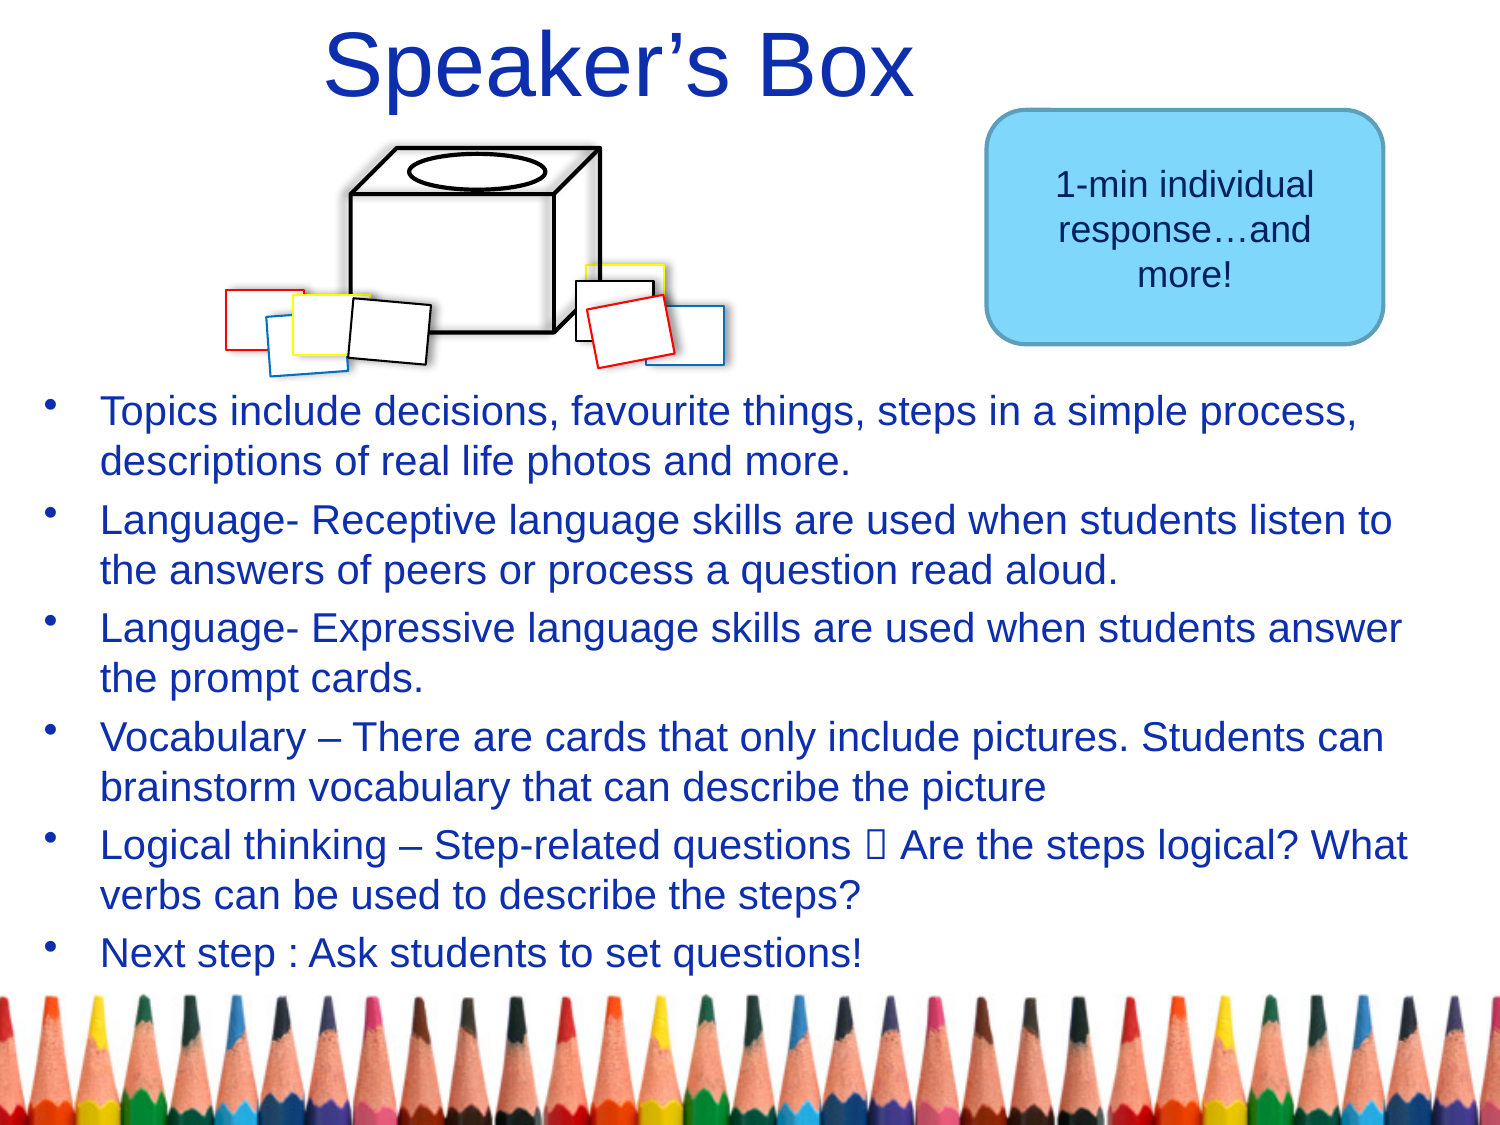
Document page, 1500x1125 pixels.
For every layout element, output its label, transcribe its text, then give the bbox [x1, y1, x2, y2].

picture [0, 0, 1500, 1125]
title Speaker’s Box [0, 0, 1295, 154]
text_box 1-min individual response…and more! [984, 107, 1386, 347]
list Topics include decisions, favourite things, steps in a simple process, descriptions of real life photos and more. Language- Receptive language skills are used when students listen to the answers of peers or process a question read aloud. Language- Expressive language skills are used when students answer the prompt cards. Vocabulary – There are cards that only include pictures. Students can brainstorm vocabulary that can describe the picture Logical thinking – Step-related questions  Are the steps logical? What verbs can be used to describe the steps? Next step : Ask students to set questions! [28, 376, 1454, 988]
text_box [225, 147, 724, 375]
